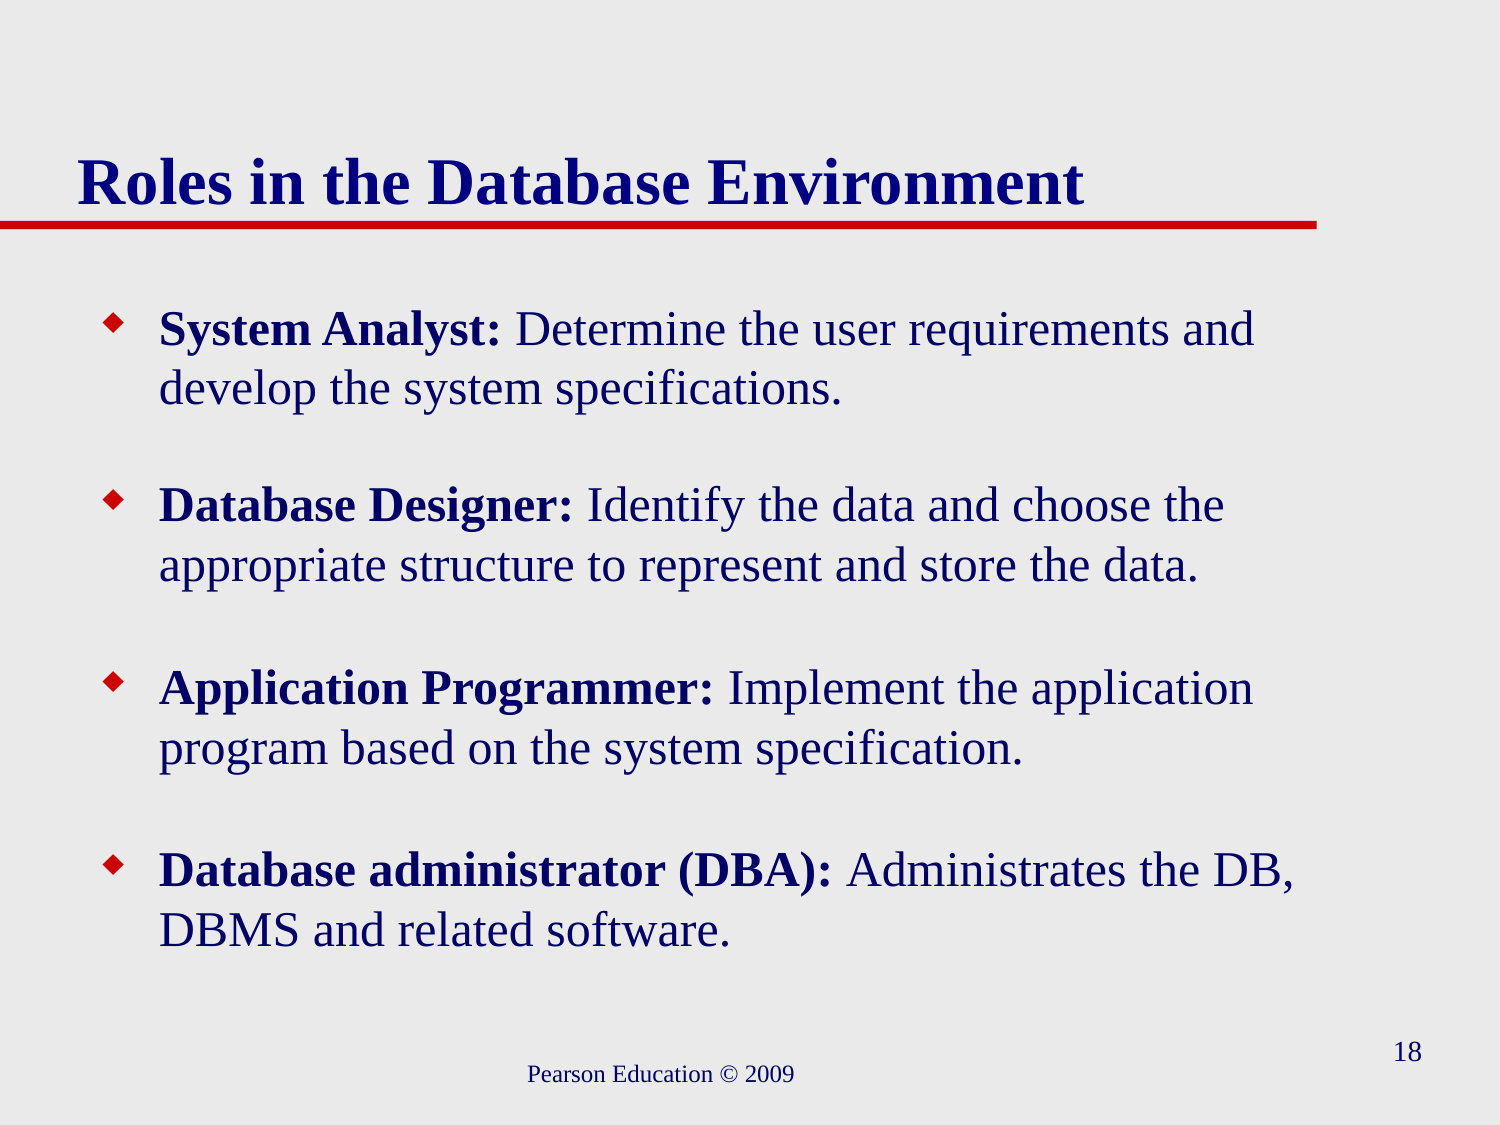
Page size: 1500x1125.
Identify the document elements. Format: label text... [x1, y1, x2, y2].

text_box Pearson Education © 2009 [512, 1050, 1038, 1095]
title Roles in the Database Environment [62, 43, 1338, 226]
slide_number 18 [1124, 1012, 1438, 1088]
list System Analyst: Determine the user requirements and develop the system specifications. Database Designer: Identify the data and choose the appropriate structure to represent and store the data. Application Programmer: Implement the application program based on the system specification. Database administrator (DBA): Administrates the DB, DBMS and related software. [87, 287, 1356, 963]
